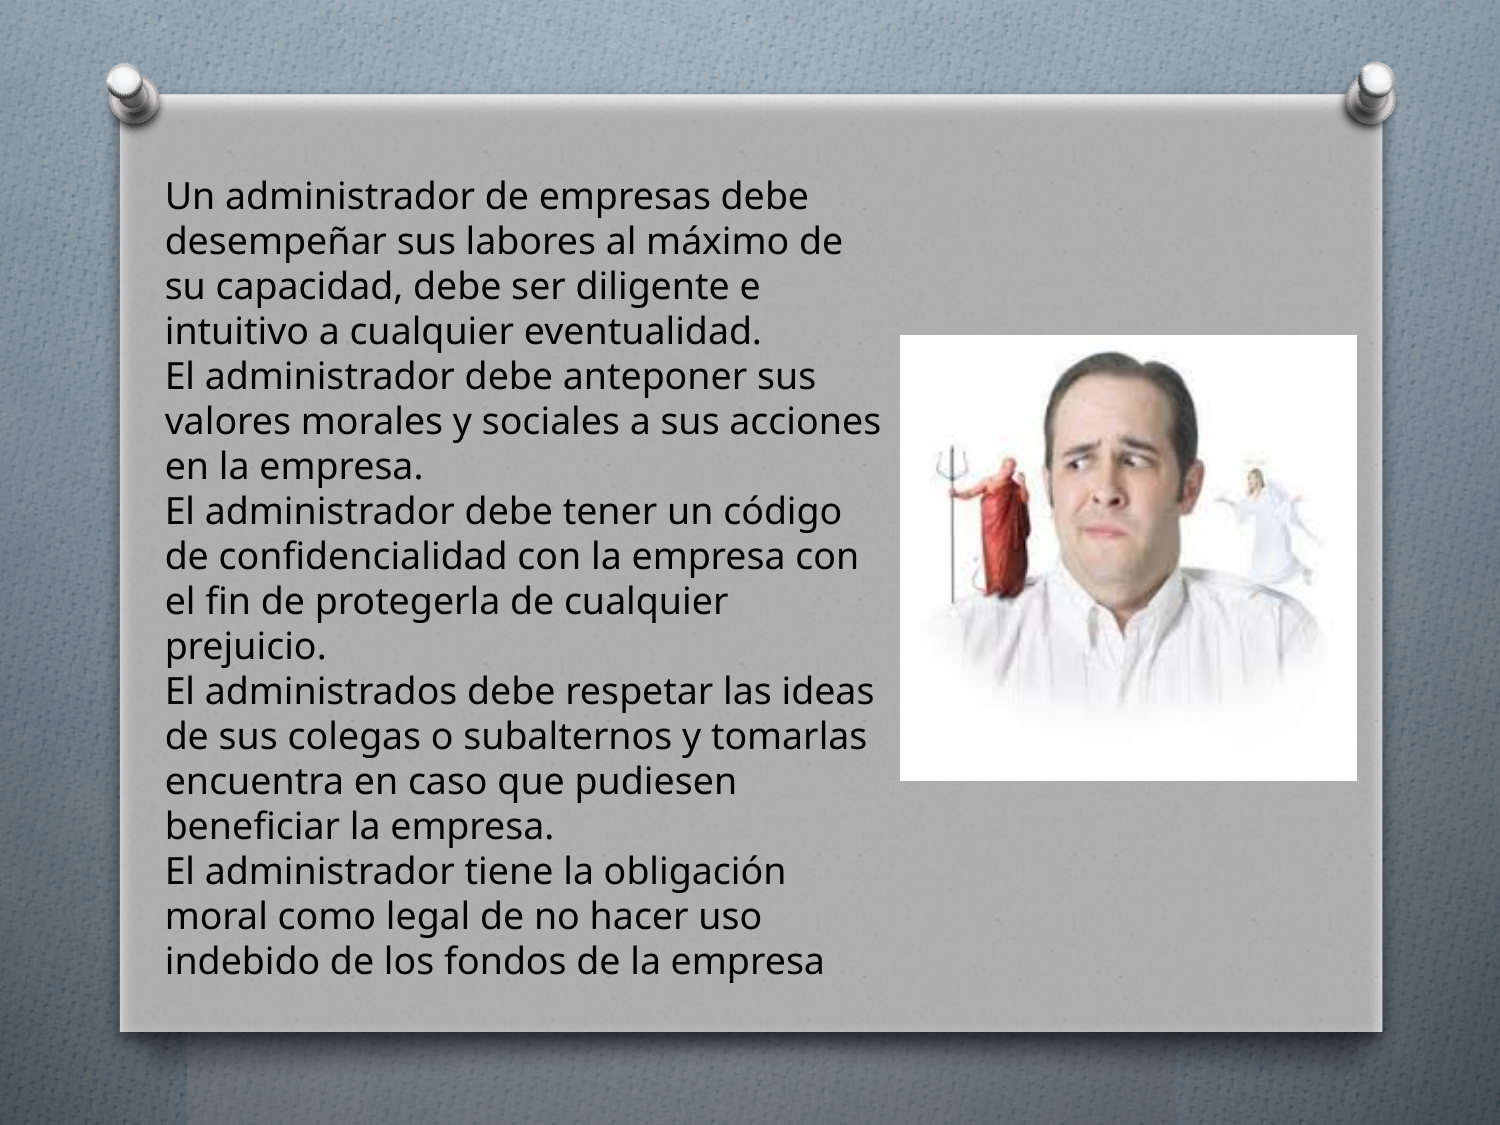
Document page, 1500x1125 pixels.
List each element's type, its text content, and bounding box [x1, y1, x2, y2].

text_box Un administrador de empresas debe desempeñar sus labores al máximo de su capacidad, debe ser diligente e intuitivo a cualquier eventualidad. El administrador debe anteponer sus valores morales y sociales a sus acciones en la empresa. El administrador debe tener un código de confidencialidad con la empresa con el fin de protegerla de cualquier prejuicio. El administrados debe respetar las ideas de sus colegas o subalternos y tomarlas encuentra en caso que pudiesen beneficiar la empresa. El administrador tiene la obligación moral como legal de no hacer uso indebido de los fondos de la empresa [149, 164, 900, 990]
picture [1317, 35, 1439, 156]
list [899, 335, 1357, 782]
picture [75, 29, 198, 153]
